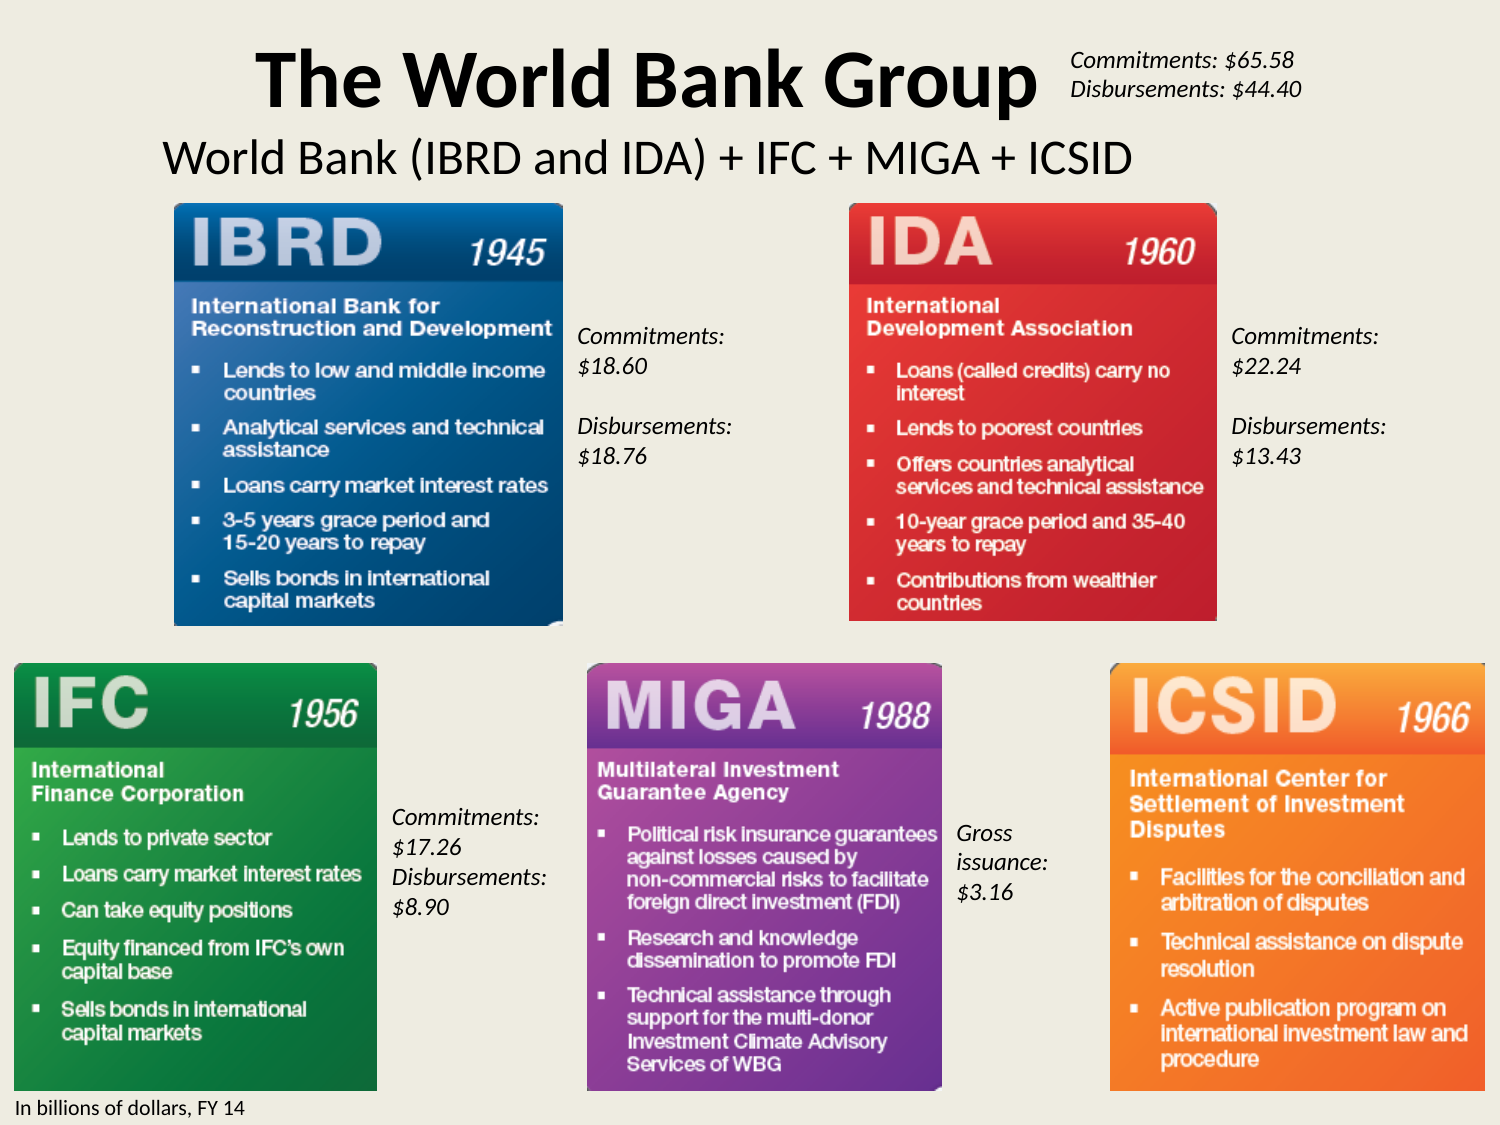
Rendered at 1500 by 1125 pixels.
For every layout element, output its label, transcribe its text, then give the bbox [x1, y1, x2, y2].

text_box Commitments: $22.24 Disbursements: $13.43 [1221, 312, 1455, 477]
text_box In billions of dollars, FY 14 [0, 1086, 294, 1125]
text_box The World Bank Group World Bank (IBRD and IDA) + IFC + MIGA + ICSID [79, 17, 1217, 192]
picture [1110, 662, 1485, 1091]
text_box Commitments: $18.60 Disbursements: $18.76 [566, 312, 801, 477]
text_box Commitments: $65.58 Disbursements: $44.40 [1055, 35, 1484, 111]
picture [174, 202, 563, 626]
text_box Gross issuance: $3.16 [946, 808, 1096, 944]
picture [14, 662, 378, 1091]
picture [849, 202, 1217, 622]
text_box Commitments: $17.26 Disbursements: $8.90 [382, 793, 582, 928]
picture [587, 662, 942, 1091]
